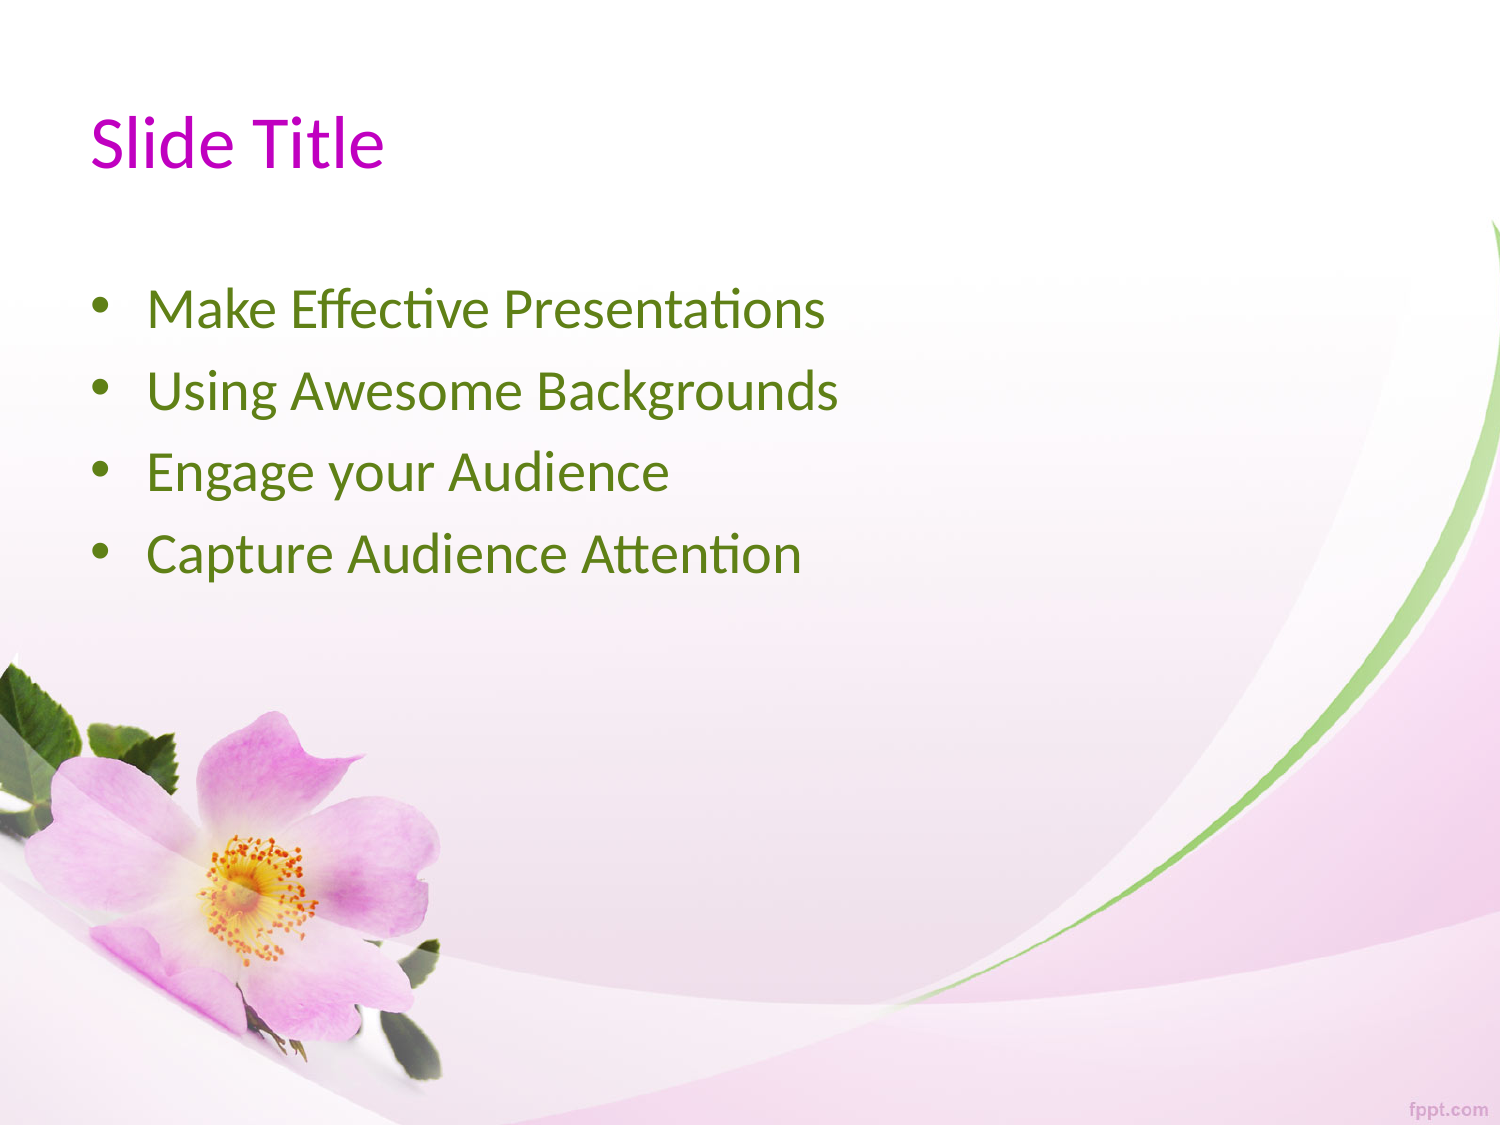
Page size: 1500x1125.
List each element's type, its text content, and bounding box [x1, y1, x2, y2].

list Make Effective Presentations Using Awesome Backgrounds Engage your Audience Capture Audience Attention [75, 262, 1425, 1005]
title Slide Title [75, 45, 1425, 233]
picture [0, 0, 1500, 1125]
